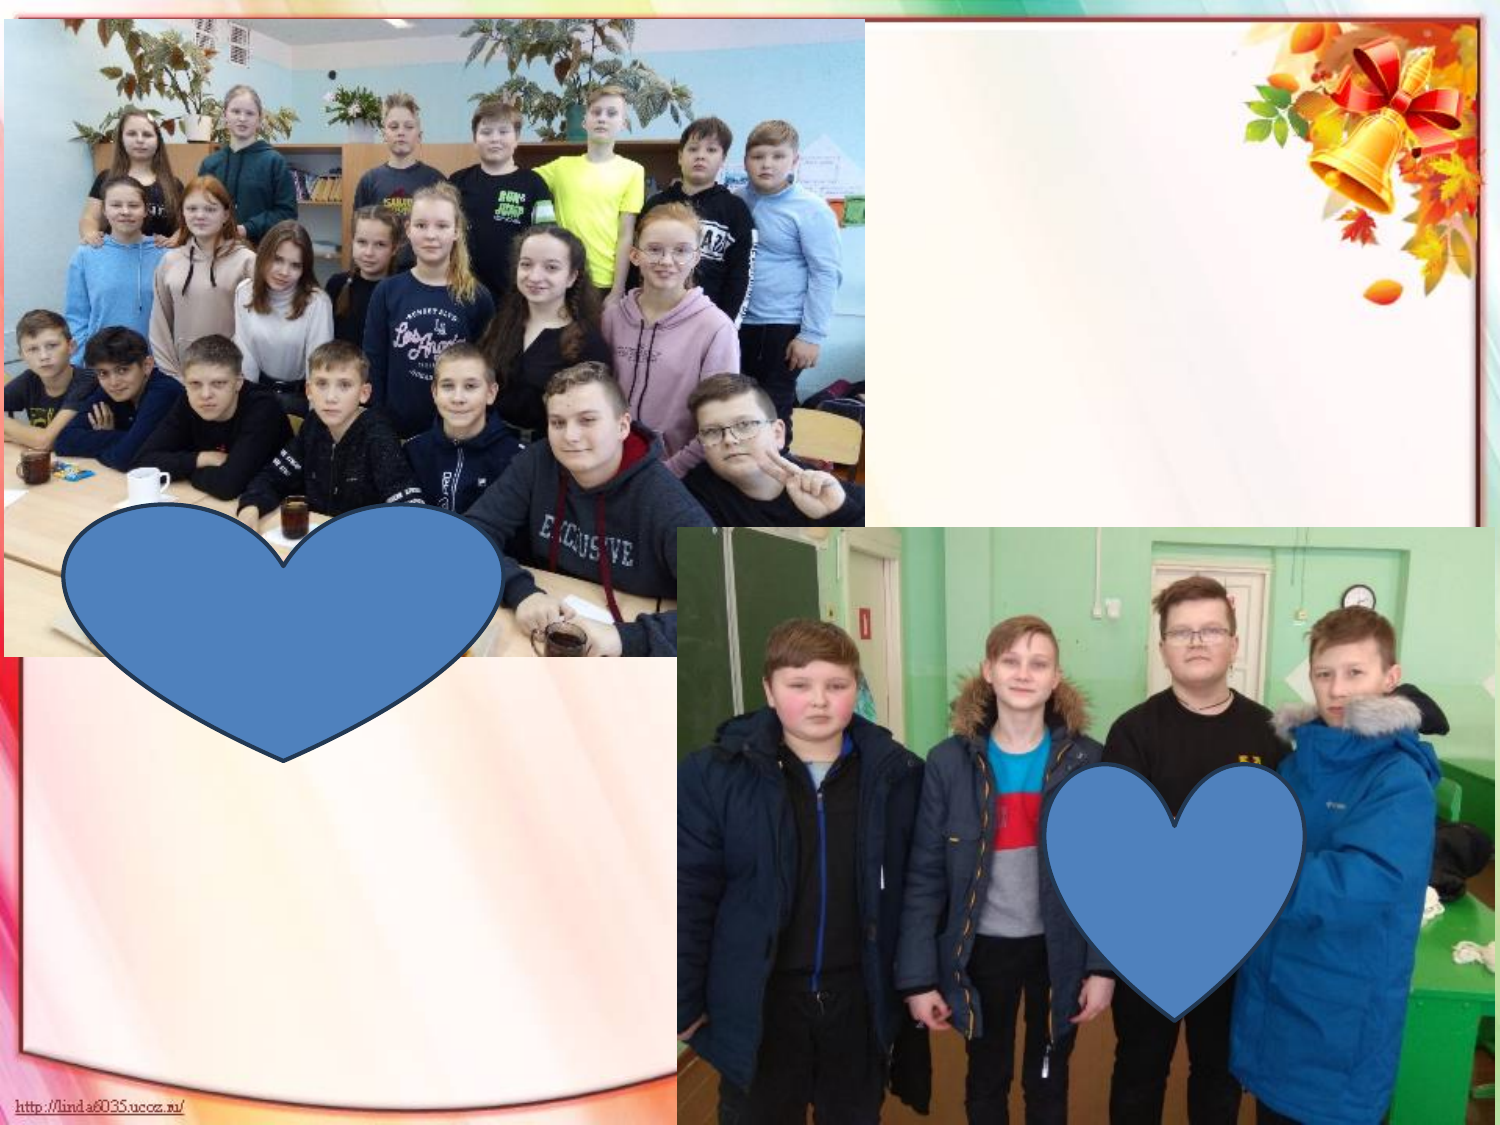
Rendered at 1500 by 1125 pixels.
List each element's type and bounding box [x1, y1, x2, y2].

text_box [116, 666, 451, 763]
picture [0, 0, 1500, 1125]
